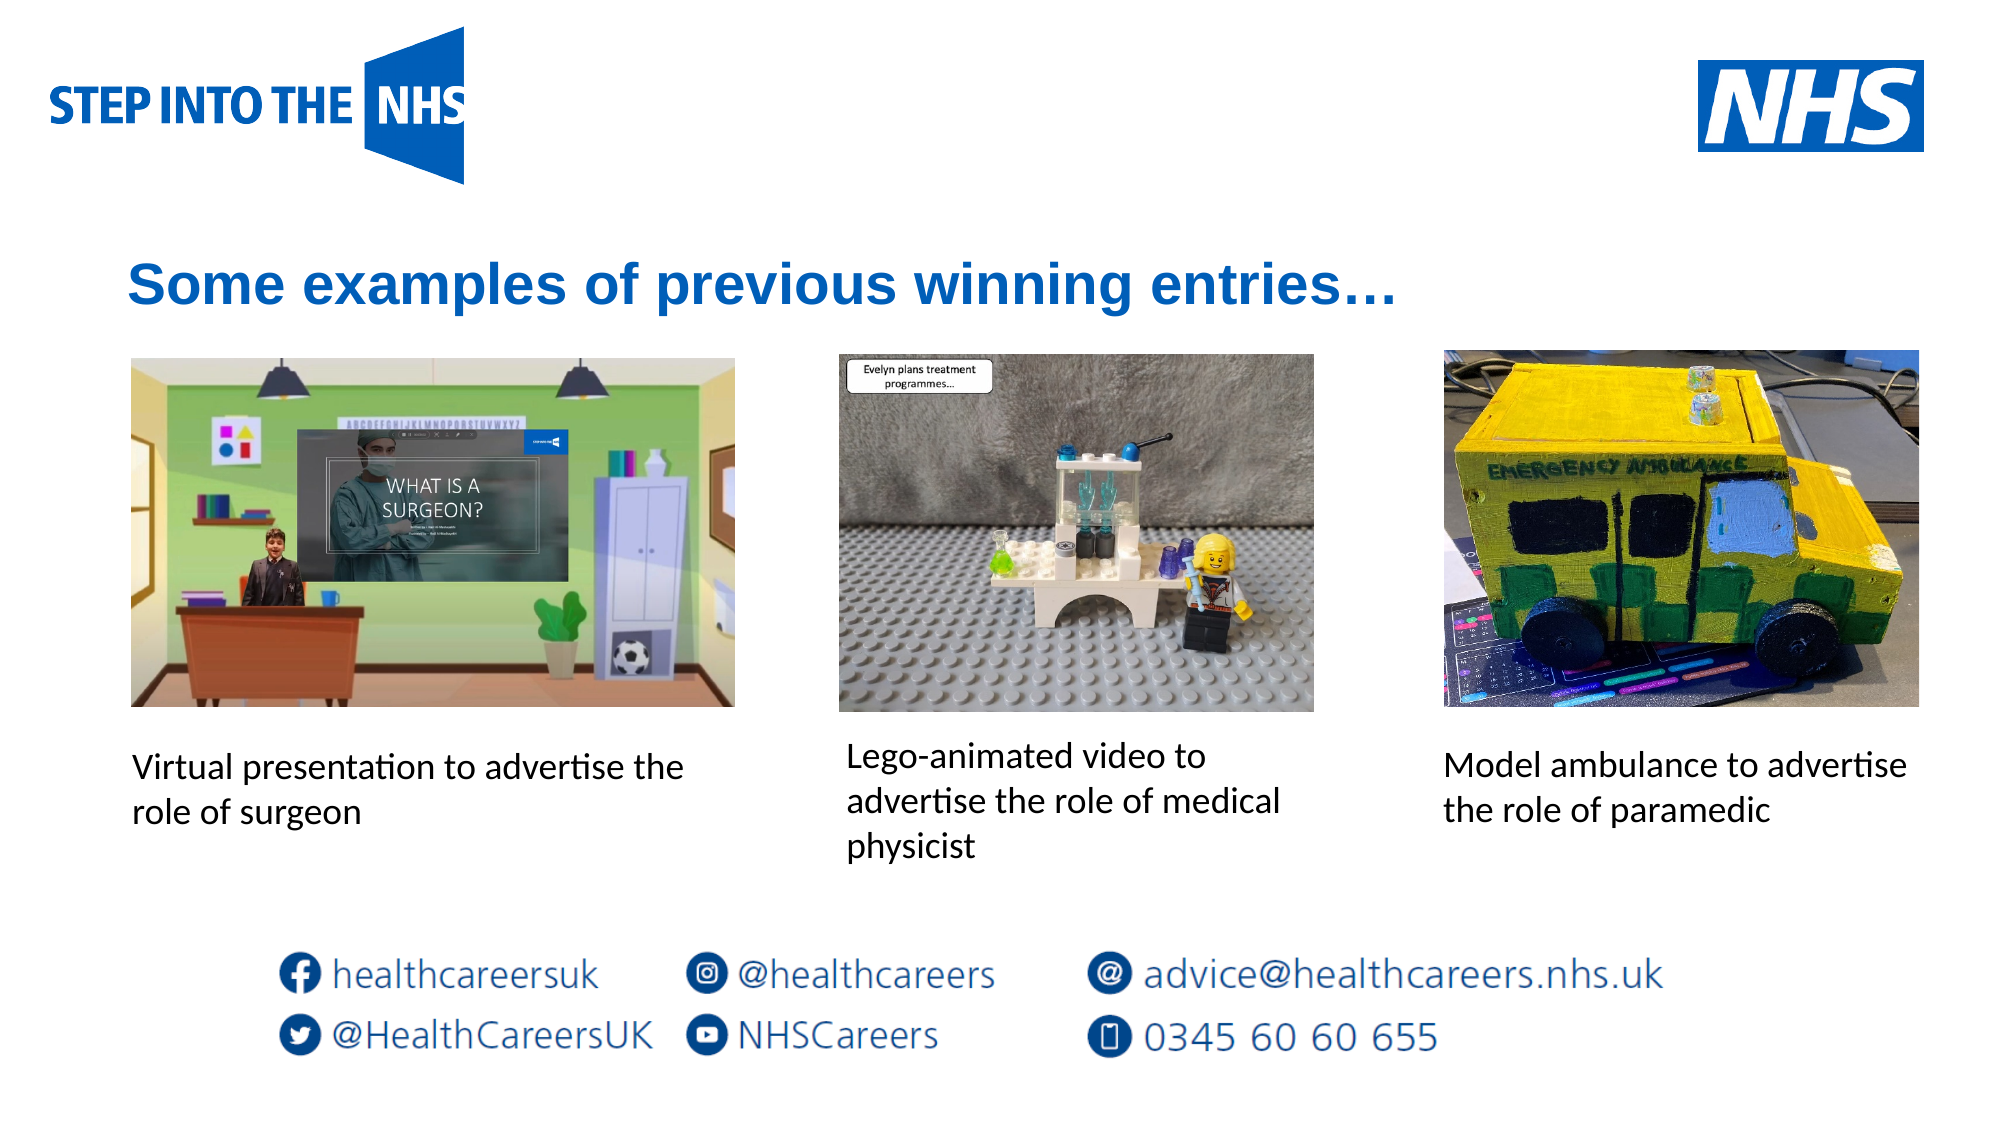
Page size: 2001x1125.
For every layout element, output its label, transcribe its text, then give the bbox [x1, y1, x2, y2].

picture [1066, 946, 1681, 1071]
picture [131, 358, 735, 707]
text_box Some examples of previous winning entries… [112, 235, 1888, 835]
picture [249, 946, 1030, 1069]
picture [839, 354, 1315, 712]
text_box Model ambulance to advertise the role of paramedic [1428, 732, 1935, 838]
text_box Lego-animated video to advertise the role of medical physicist [831, 723, 1364, 874]
text_box Virtual presentation to advertise the role of surgeon [117, 734, 735, 840]
picture [1697, 60, 1924, 152]
picture [50, 26, 464, 185]
picture [1444, 350, 1920, 707]
